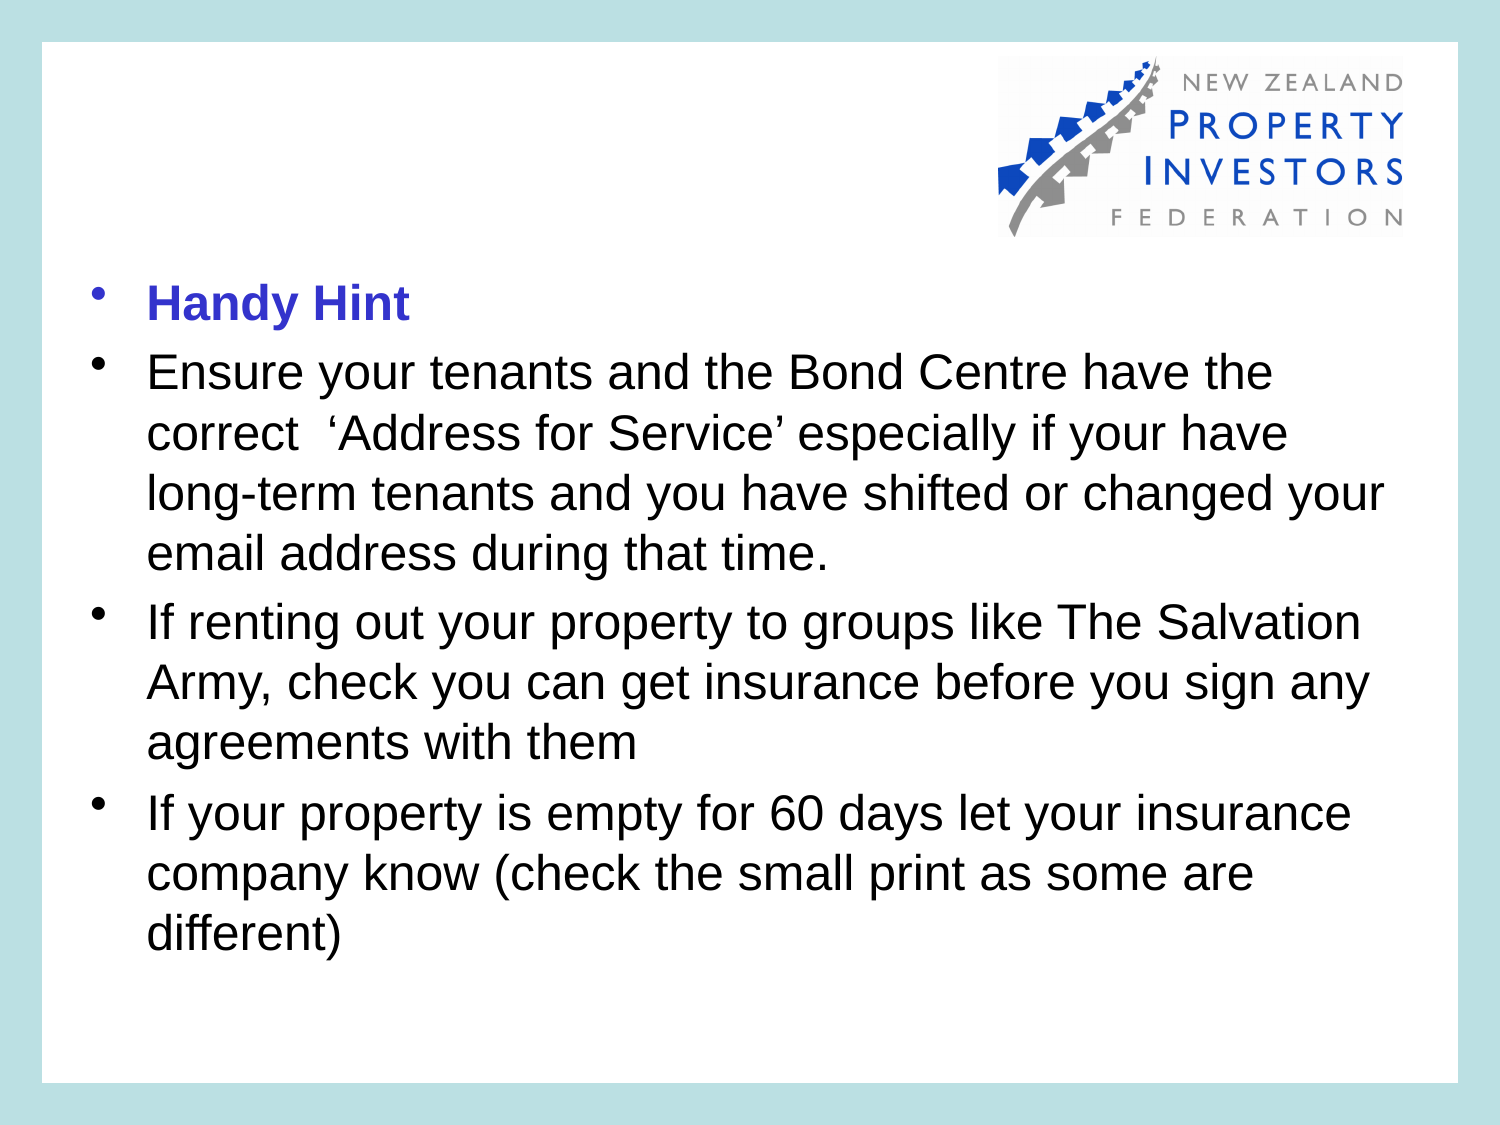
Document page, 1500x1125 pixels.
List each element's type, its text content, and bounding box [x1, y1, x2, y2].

text_box [0, 0, 1500, 1125]
list Handy Hint Ensure your tenants and the Bond Centre have the correct ‘Address for Service’ especially if your have long-term tenants and you have shifted or changed your email address during that time. If renting out your property to groups like The Salvation Army, check you can get insurance before you sign any agreements with them If your property is empty for 60 days let your insurance company know (check the small print as some are different) [74, 262, 1426, 1006]
title Napier [74, 44, 1426, 233]
picture [997, 56, 1403, 237]
